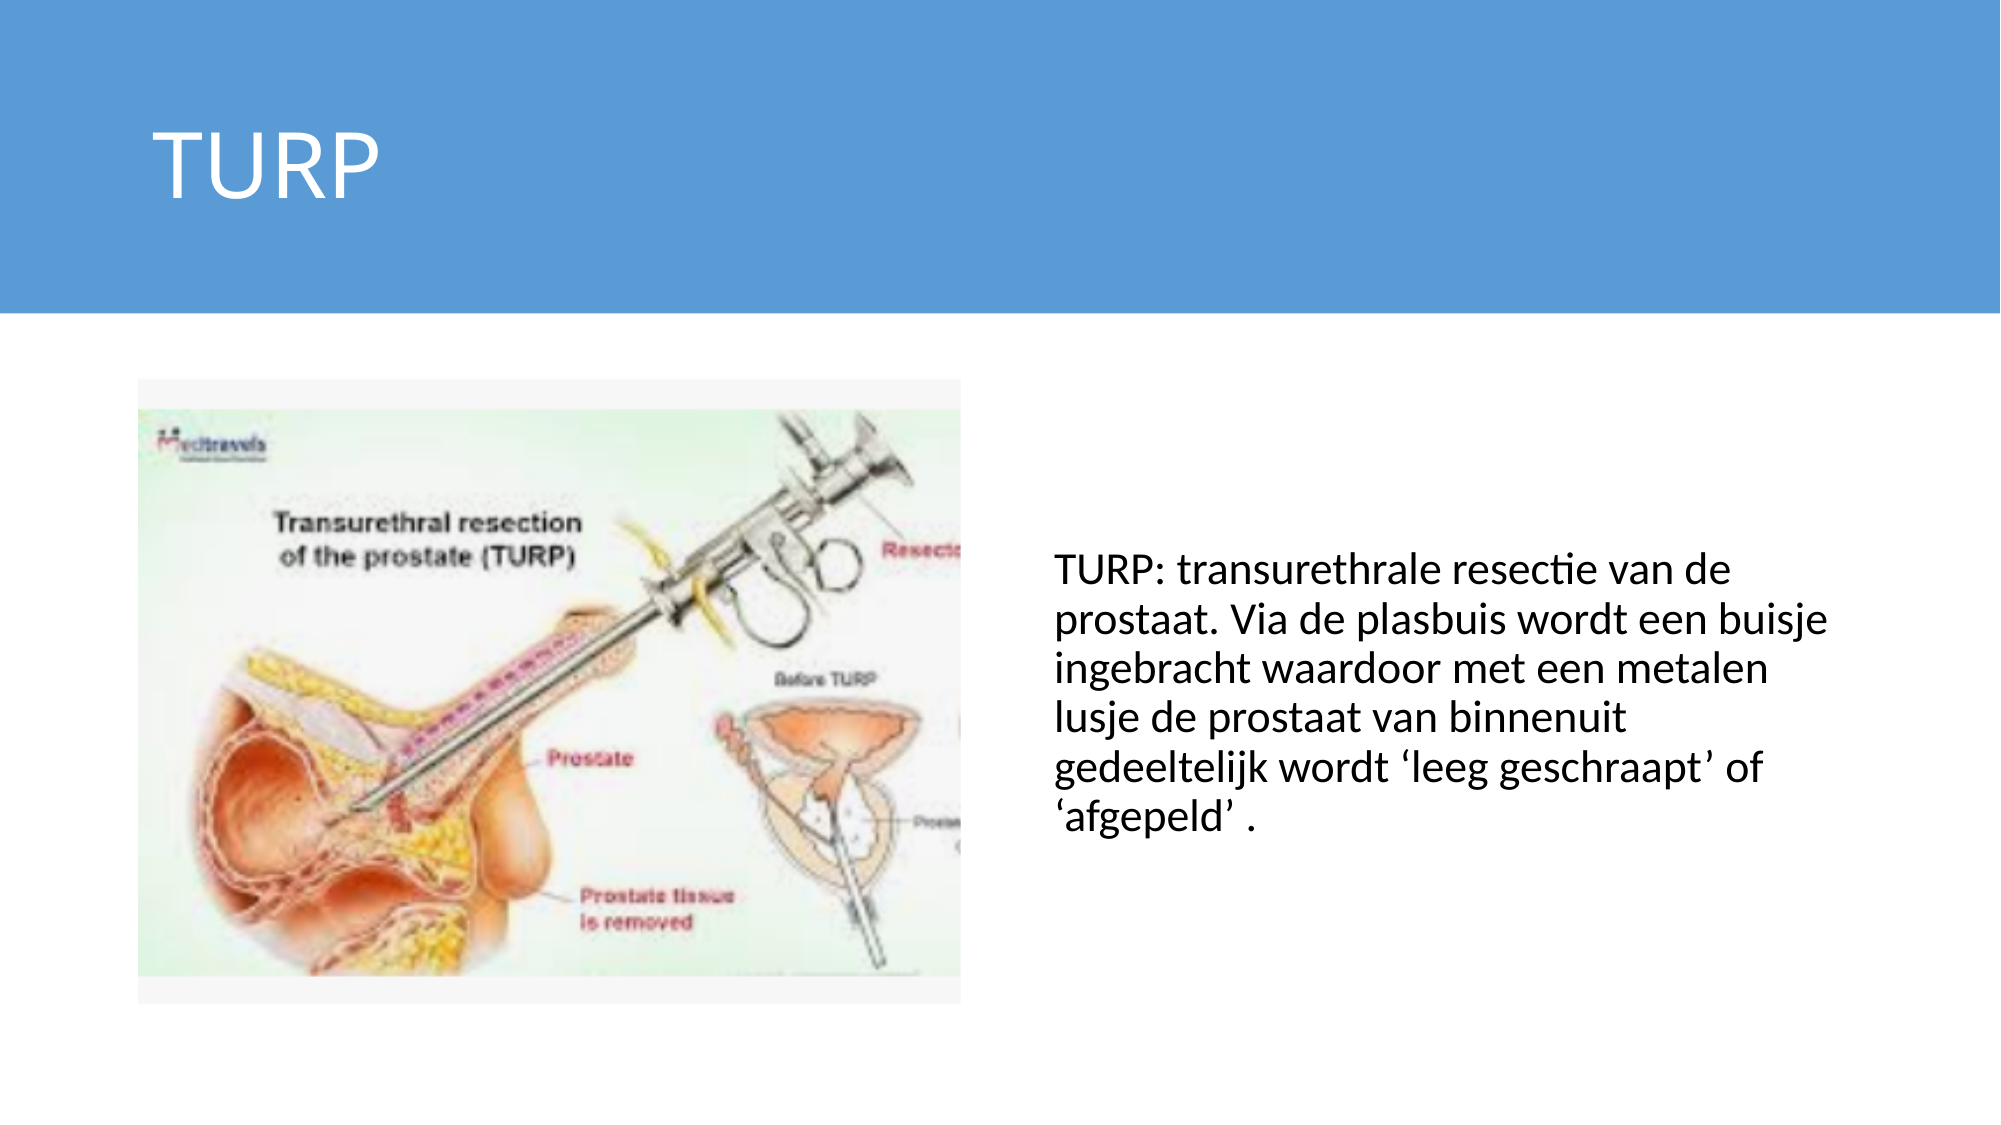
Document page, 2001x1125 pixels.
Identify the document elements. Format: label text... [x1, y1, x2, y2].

title TURP [137, 60, 1863, 278]
text_box [0, 0, 2000, 314]
picture [137, 373, 961, 1014]
list TURP: transurethrale resectie van de prostaat. Via de plasbuis wordt een buisje ingebracht waardoor met een metalen lusje de prostaat van binnenuit gedeeltelijk wordt ‘leeg geschraapt’ of ‘afgepeld’ . [1039, 373, 1862, 1014]
